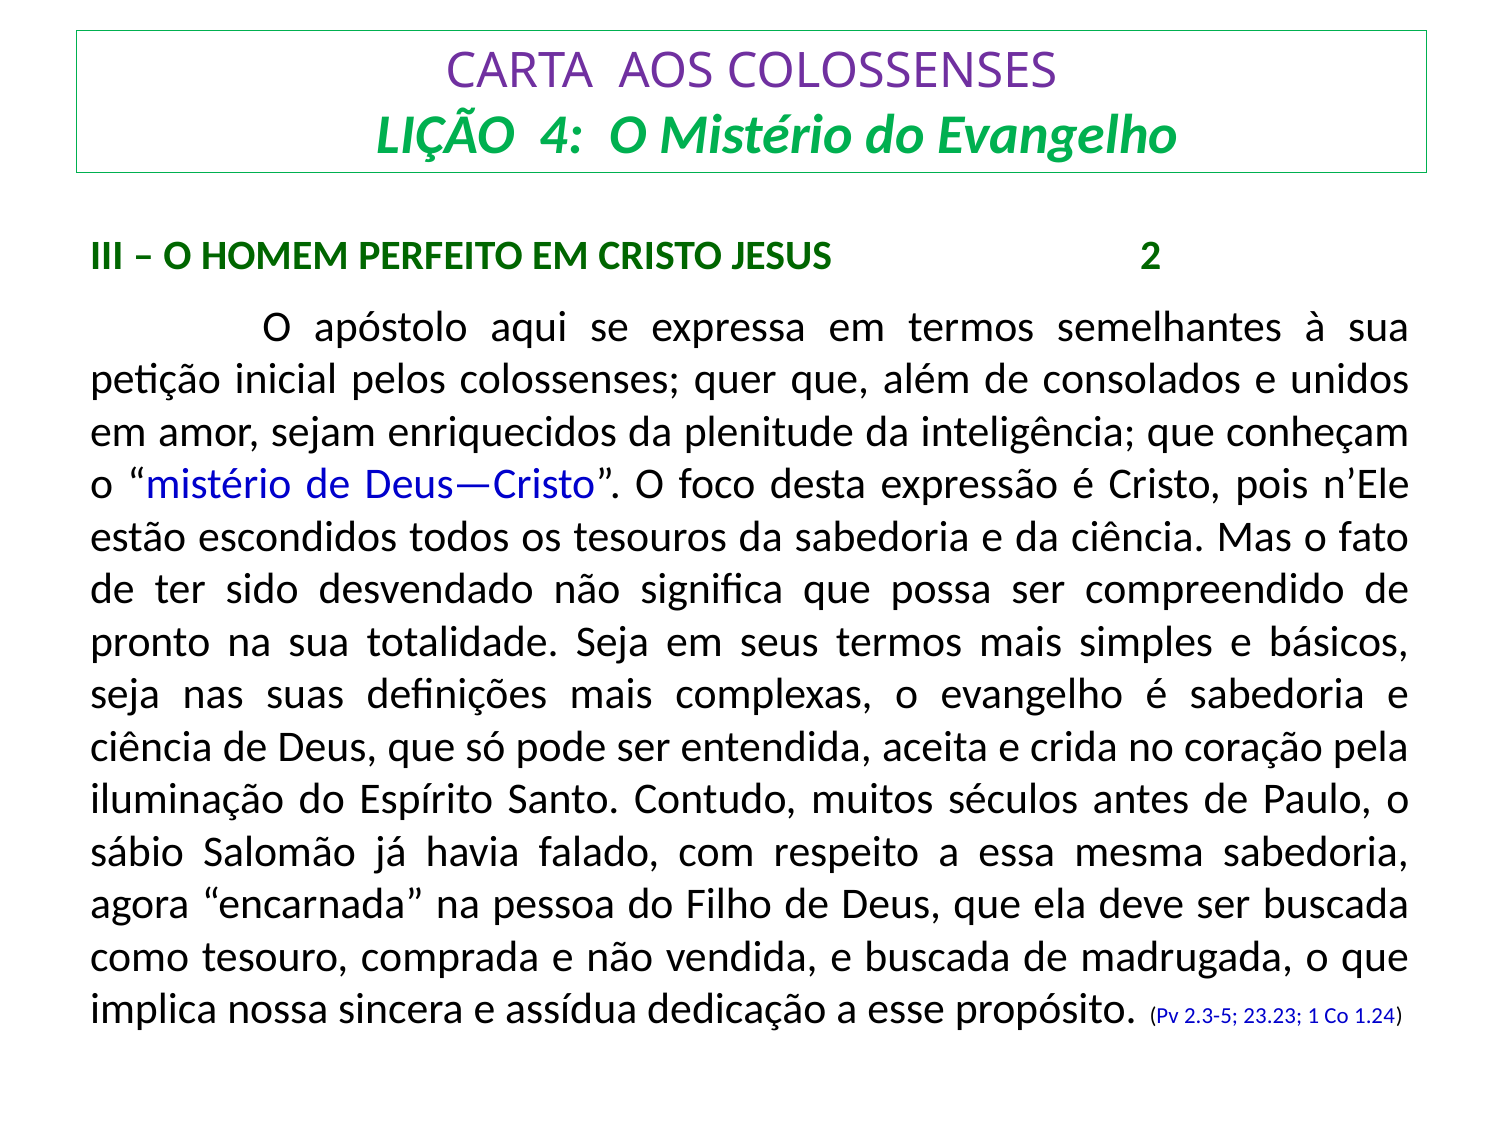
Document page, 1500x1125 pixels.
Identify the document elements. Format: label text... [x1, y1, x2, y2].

title CARTA AOS COLOSSENSES LIÇÃO 4: O Mistério do Evangelho [76, 30, 1427, 173]
list III – O HOMEM PERFEITO EM CRISTO JESUS 2 O apóstolo aqui se expressa em termos semelhantes à sua petição inicial pelos colossenses; quer que, além de consolados e unidos em amor, sejam enriquecidos da plenitude da inteligência; que conheçam o “mistério de Deus—Cristo”. O foco desta expressão é Cristo, pois n’Ele estão escondidos todos os tesouros da sabedoria e da ciência. Mas o fato de ter sido desvendado não significa que possa ser compreendido de pronto na sua totalidade. Seja em seus termos mais simples e básicos, seja nas suas definições mais complexas, o evangelho é sabedoria e ciência de Deus, que só pode ser entendida, aceita e crida no coração pela iluminação do Espírito Santo. Contudo, muitos séculos antes de Paulo, o sábio Salomão já havia falado, com respeito a essa mesma sabedoria, agora “encarnada” na pessoa do Filho de Deus, que ela deve ser buscada como tesouro, comprada e não vendida, e buscada de madrugada, o que implica nossa sincera e assídua dedicação a esse propósito. (Pv 2.3-5; 23.23; 1 Co 1.24) [75, 219, 1425, 1047]
